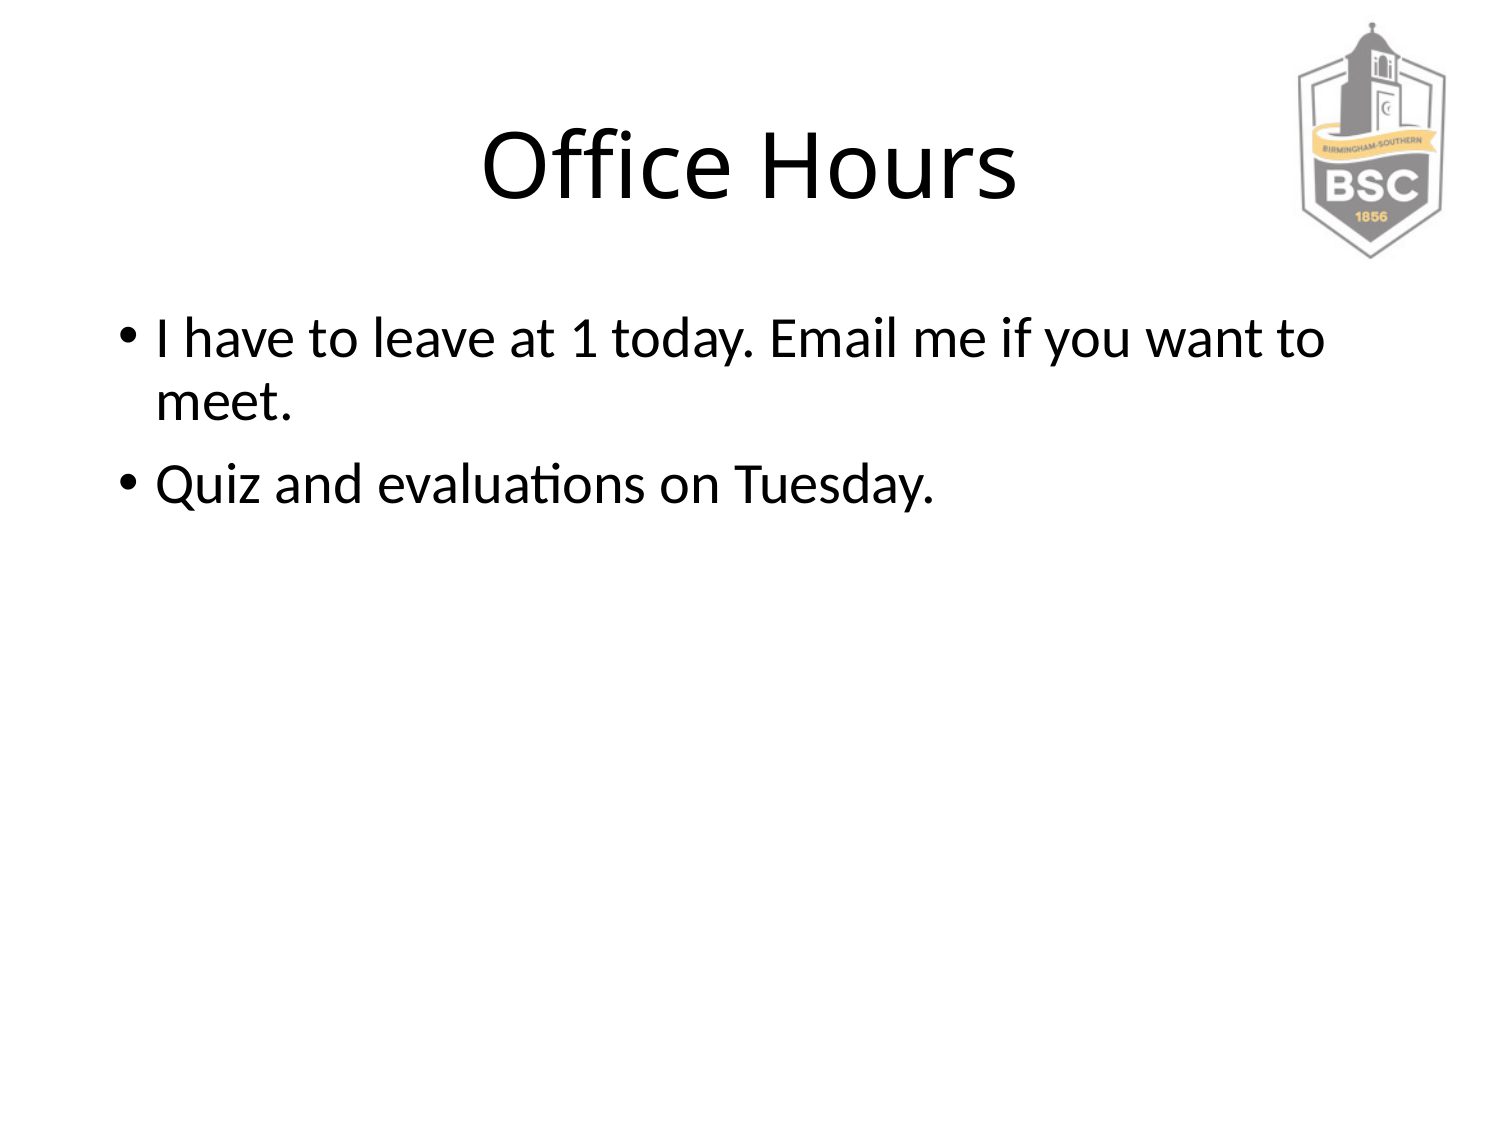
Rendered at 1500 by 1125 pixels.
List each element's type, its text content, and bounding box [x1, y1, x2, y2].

list I have to leave at 1 today. Email me if you want to meet. Quiz and evaluations on Tuesday. [103, 299, 1397, 1014]
title Office Hours [103, 59, 1397, 278]
picture [1283, 14, 1461, 269]
